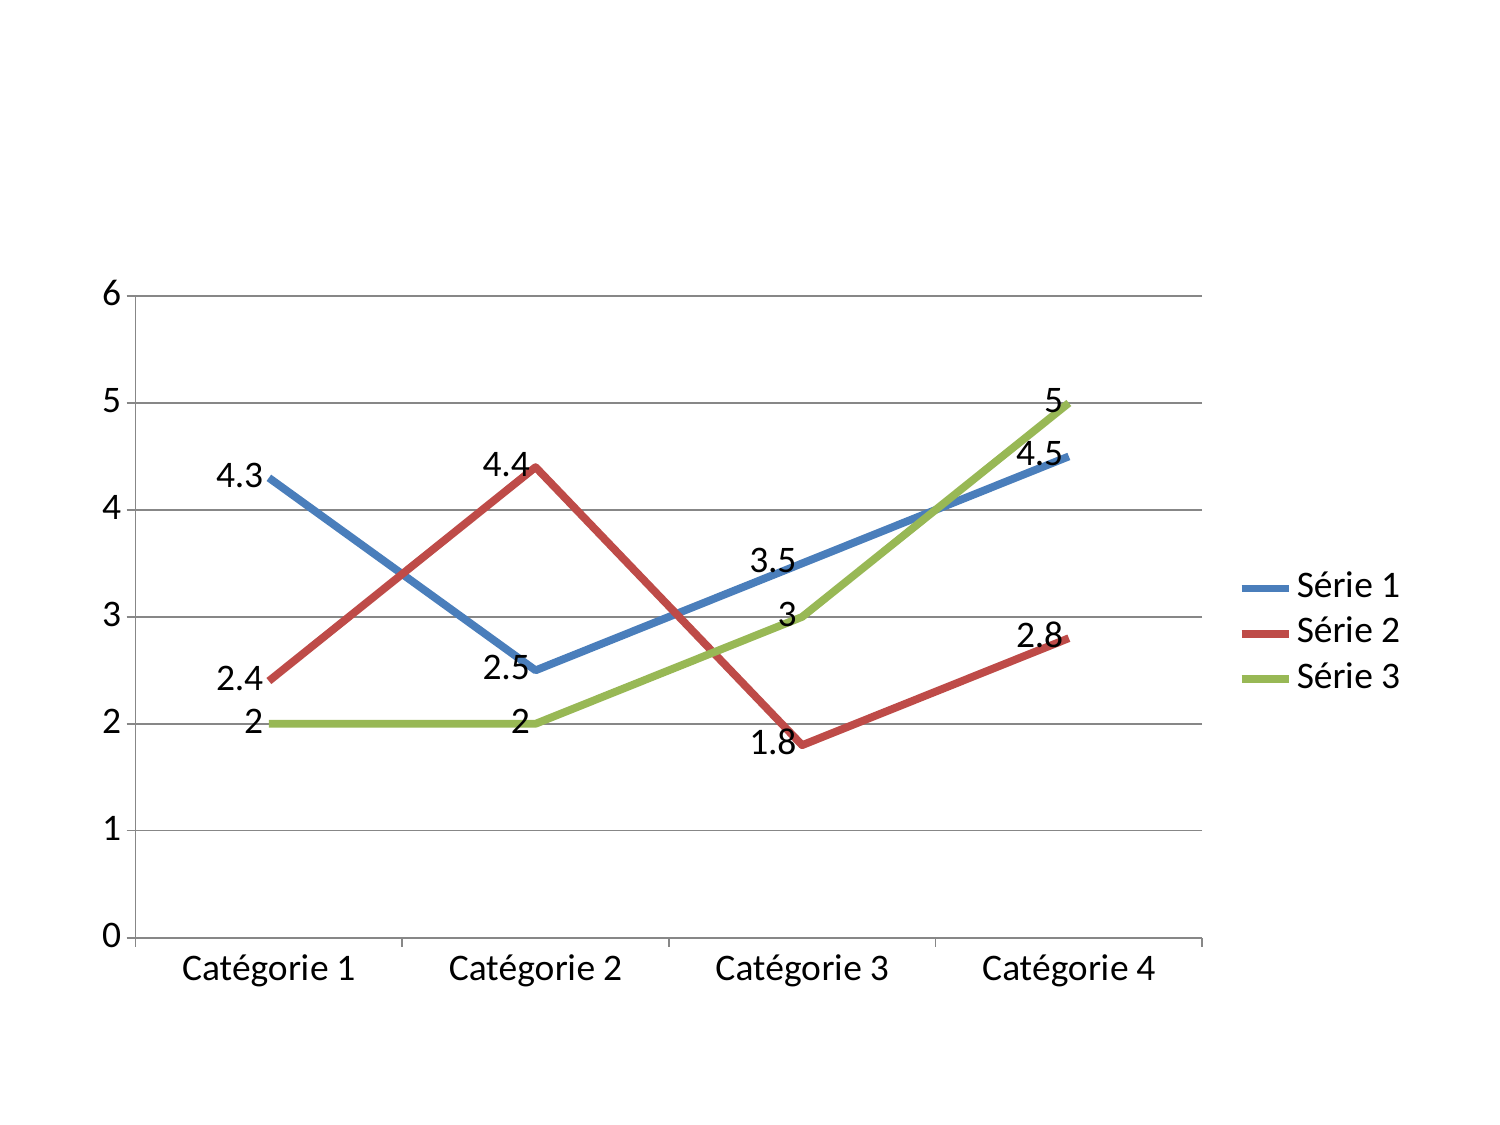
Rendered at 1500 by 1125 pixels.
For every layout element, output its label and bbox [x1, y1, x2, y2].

chart [74, 262, 1426, 1006]
